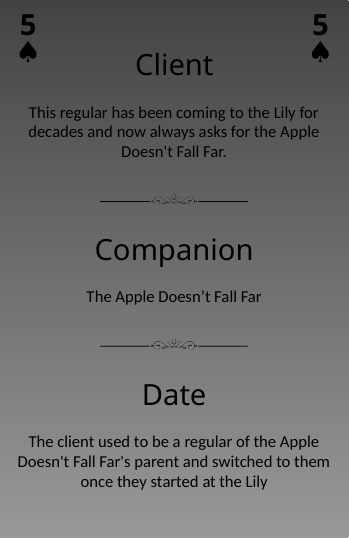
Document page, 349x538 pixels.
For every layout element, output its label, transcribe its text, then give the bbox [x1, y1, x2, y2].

picture [100, 306, 248, 381]
picture [100, 162, 248, 237]
text_box Client This regular has been coming to the Lily for decades and now always asks for the Apple Doesn't Fall Far. Companion The Apple Doesn’t Fall Far Date The client used to be a regular of the Apple Doesn't Fall Far's parent and switched to them once they started at the Lily [0, 0, 349, 538]
